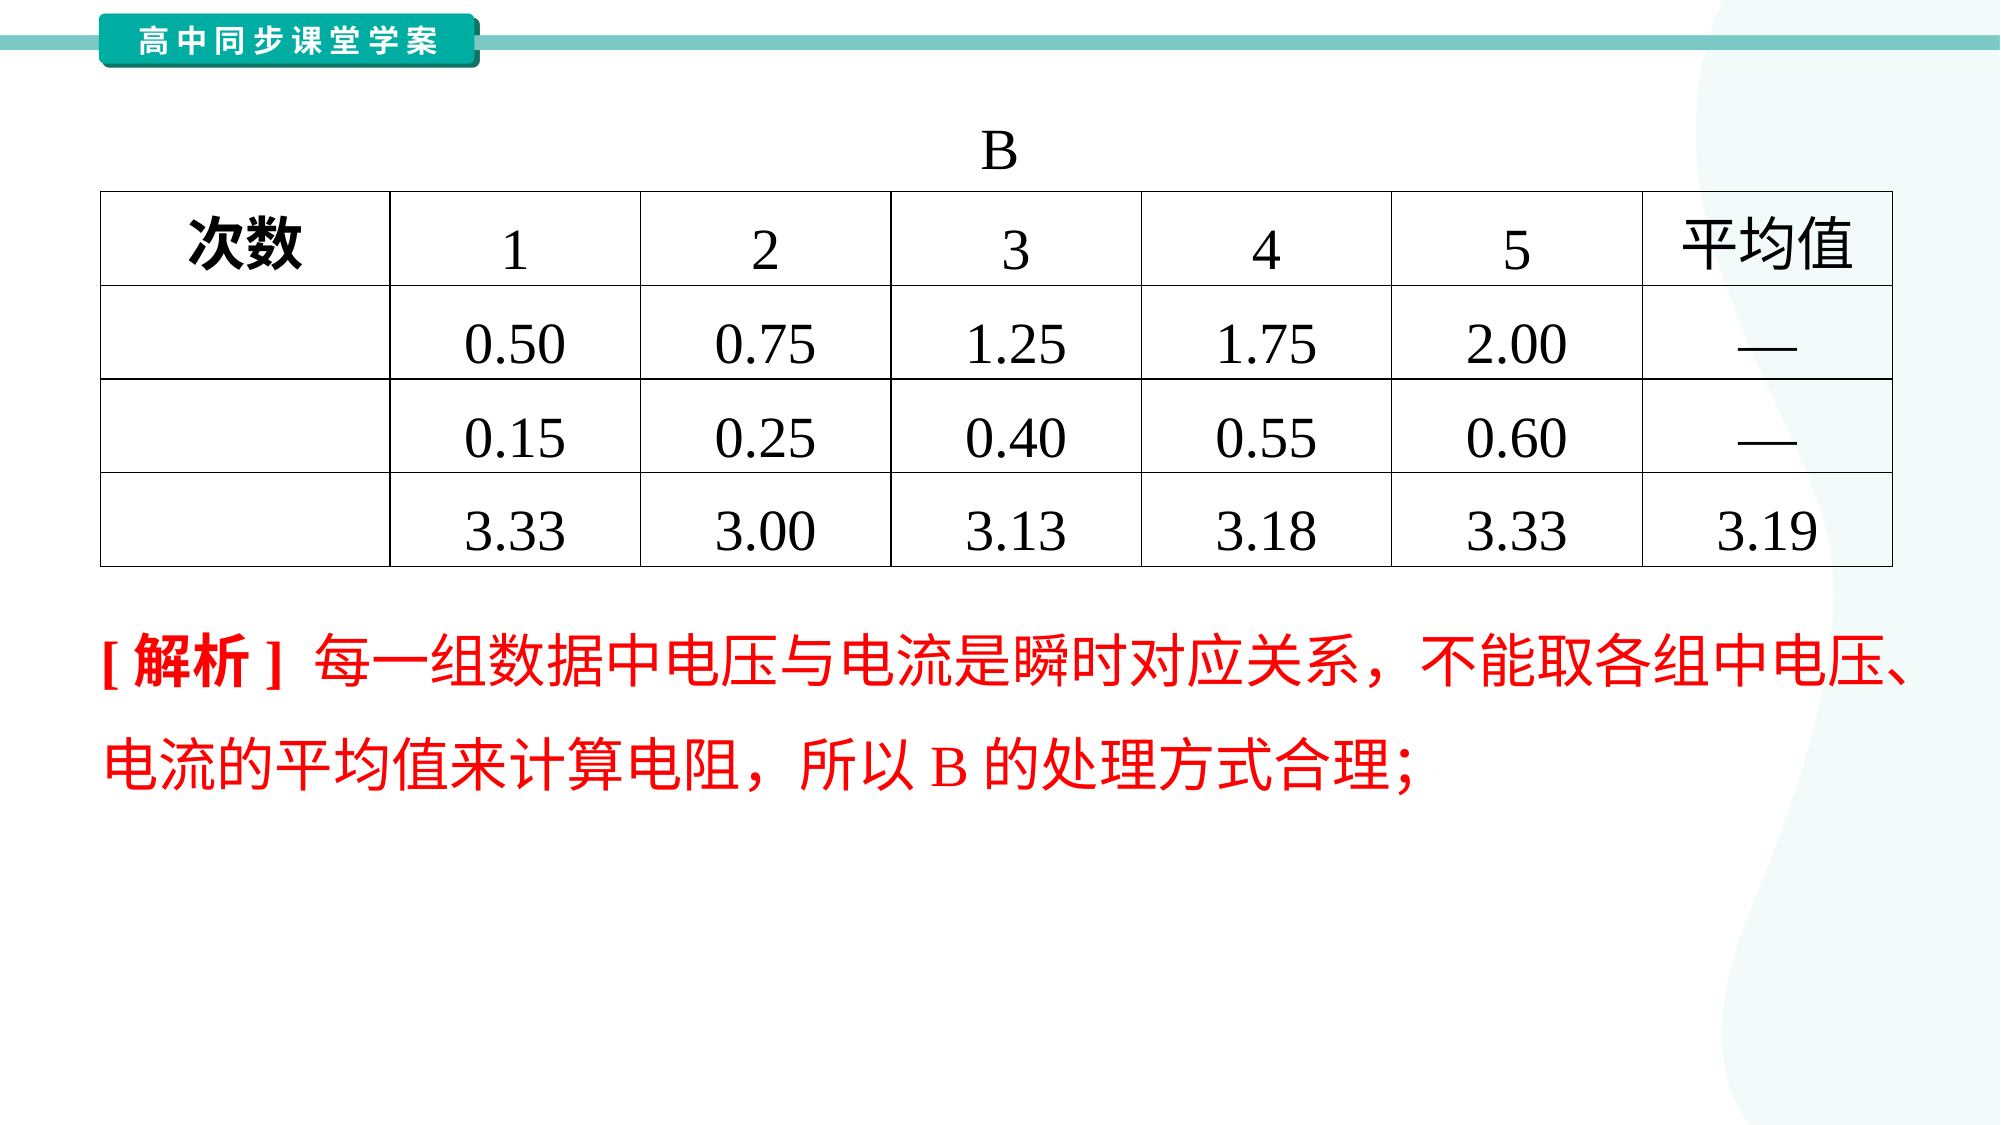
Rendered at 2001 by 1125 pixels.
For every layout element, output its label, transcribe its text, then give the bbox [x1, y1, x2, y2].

text_box [解析] 每一组数据中电压与电流是瞬时对应关系，不能取各组中电压、 电流的平均值来计算电阻，所以B的处理方式合理； [100, 587, 1899, 787]
text_box B [100, 76, 1899, 171]
picture [0, 0, 2000, 1125]
